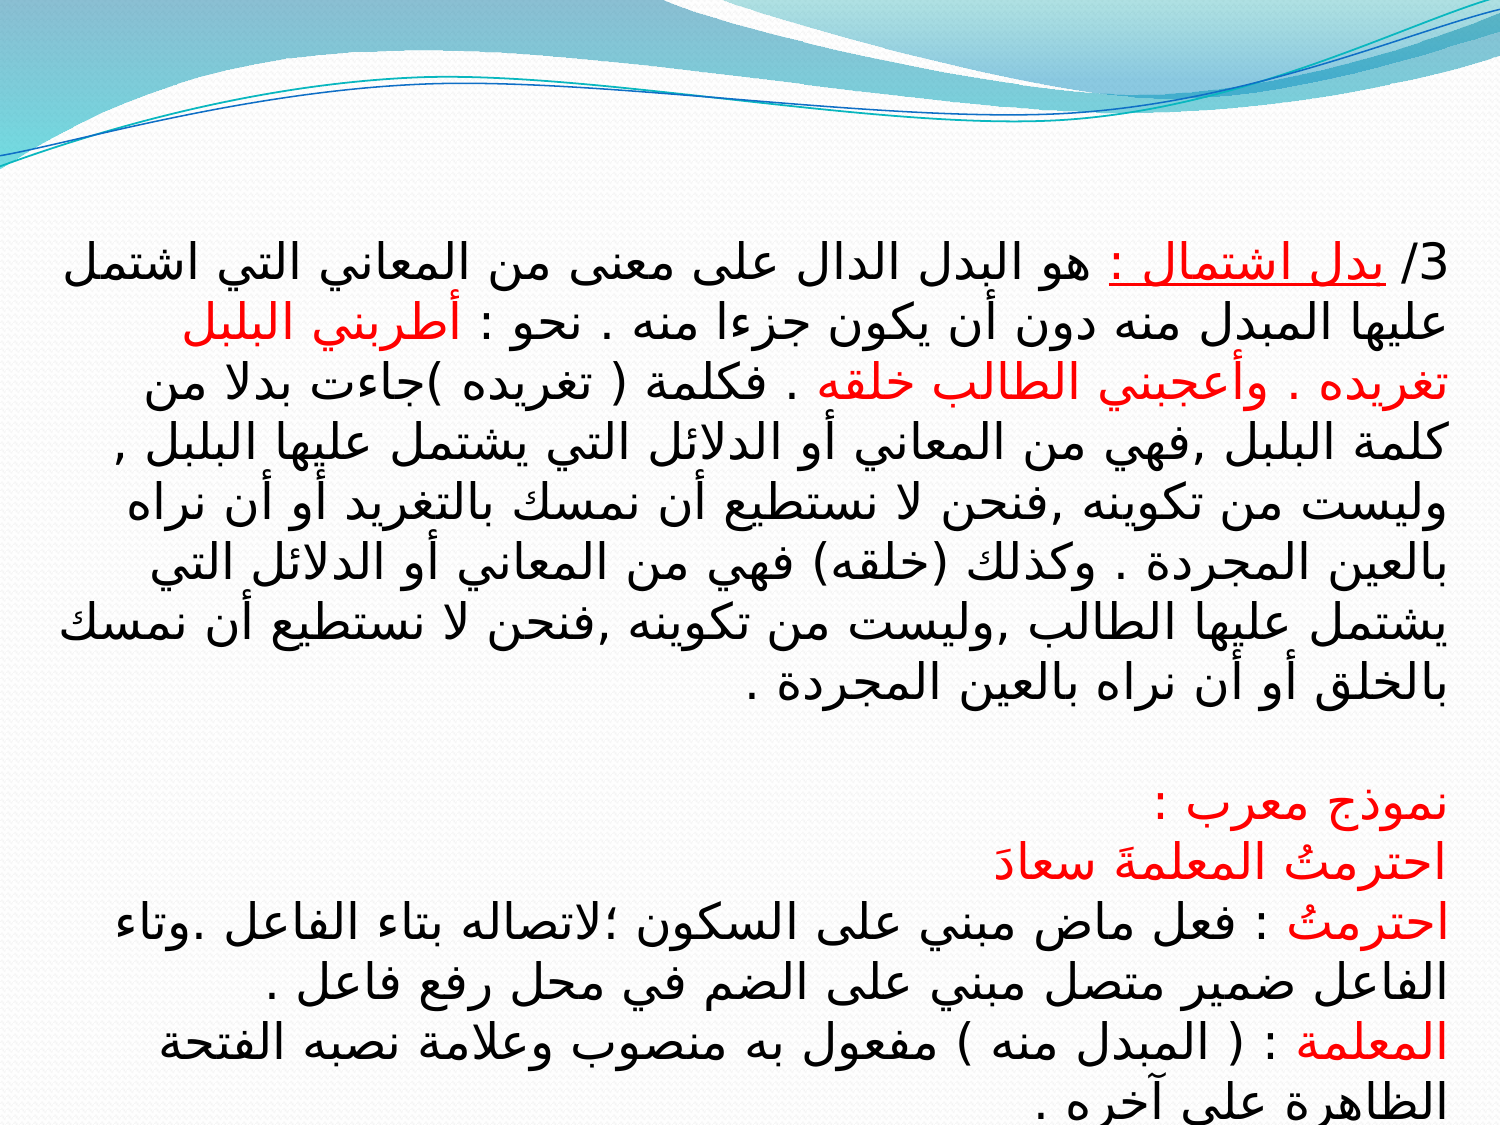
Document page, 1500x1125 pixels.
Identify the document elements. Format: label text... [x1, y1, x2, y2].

text_box 3/ بدل اشتمال : هو البدل الدال على معنى من المعاني التي اشتمل عليها المبدل منه دون أن يكون جزءا منه . نحو : أطربني البلبل تغريده . وأعجبني الطالب خلقه . فكلمة ( تغريده )جاءت بدلا من كلمة البلبل ,فهي من المعاني أو الدلائل التي يشتمل عليها البلبل , وليست من تكوينه ,فنحن لا نستطيع أن نمسك بالتغريد أو أن نراه بالعين المجردة . وكذلك (خلقه) فهي من المعاني أو الدلائل التي يشتمل عليها الطالب ,وليست من تكوينه ,فنحن لا نستطيع أن نمسك بالخلق أو أن نراه بالعين المجردة . نموذج معرب : احترمتُ المعلمةَ سعادَ احترمتُ : فعل ماض مبني على السكون ؛لاتصاله بتاء الفاعل .وتاء الفاعل ضمير متصل مبني على الضم في محل رفع فاعل . المعلمة : ( المبدل منه ) مفعول به منصوب وعلامة نصبه الفتحة الظاهرة على آخره . سعاد : ( البدل ) بدل من المعلمة منصوب وعلامة نصبه الفتحة الظاهرة على آخره . [35, 222, 1465, 1125]
